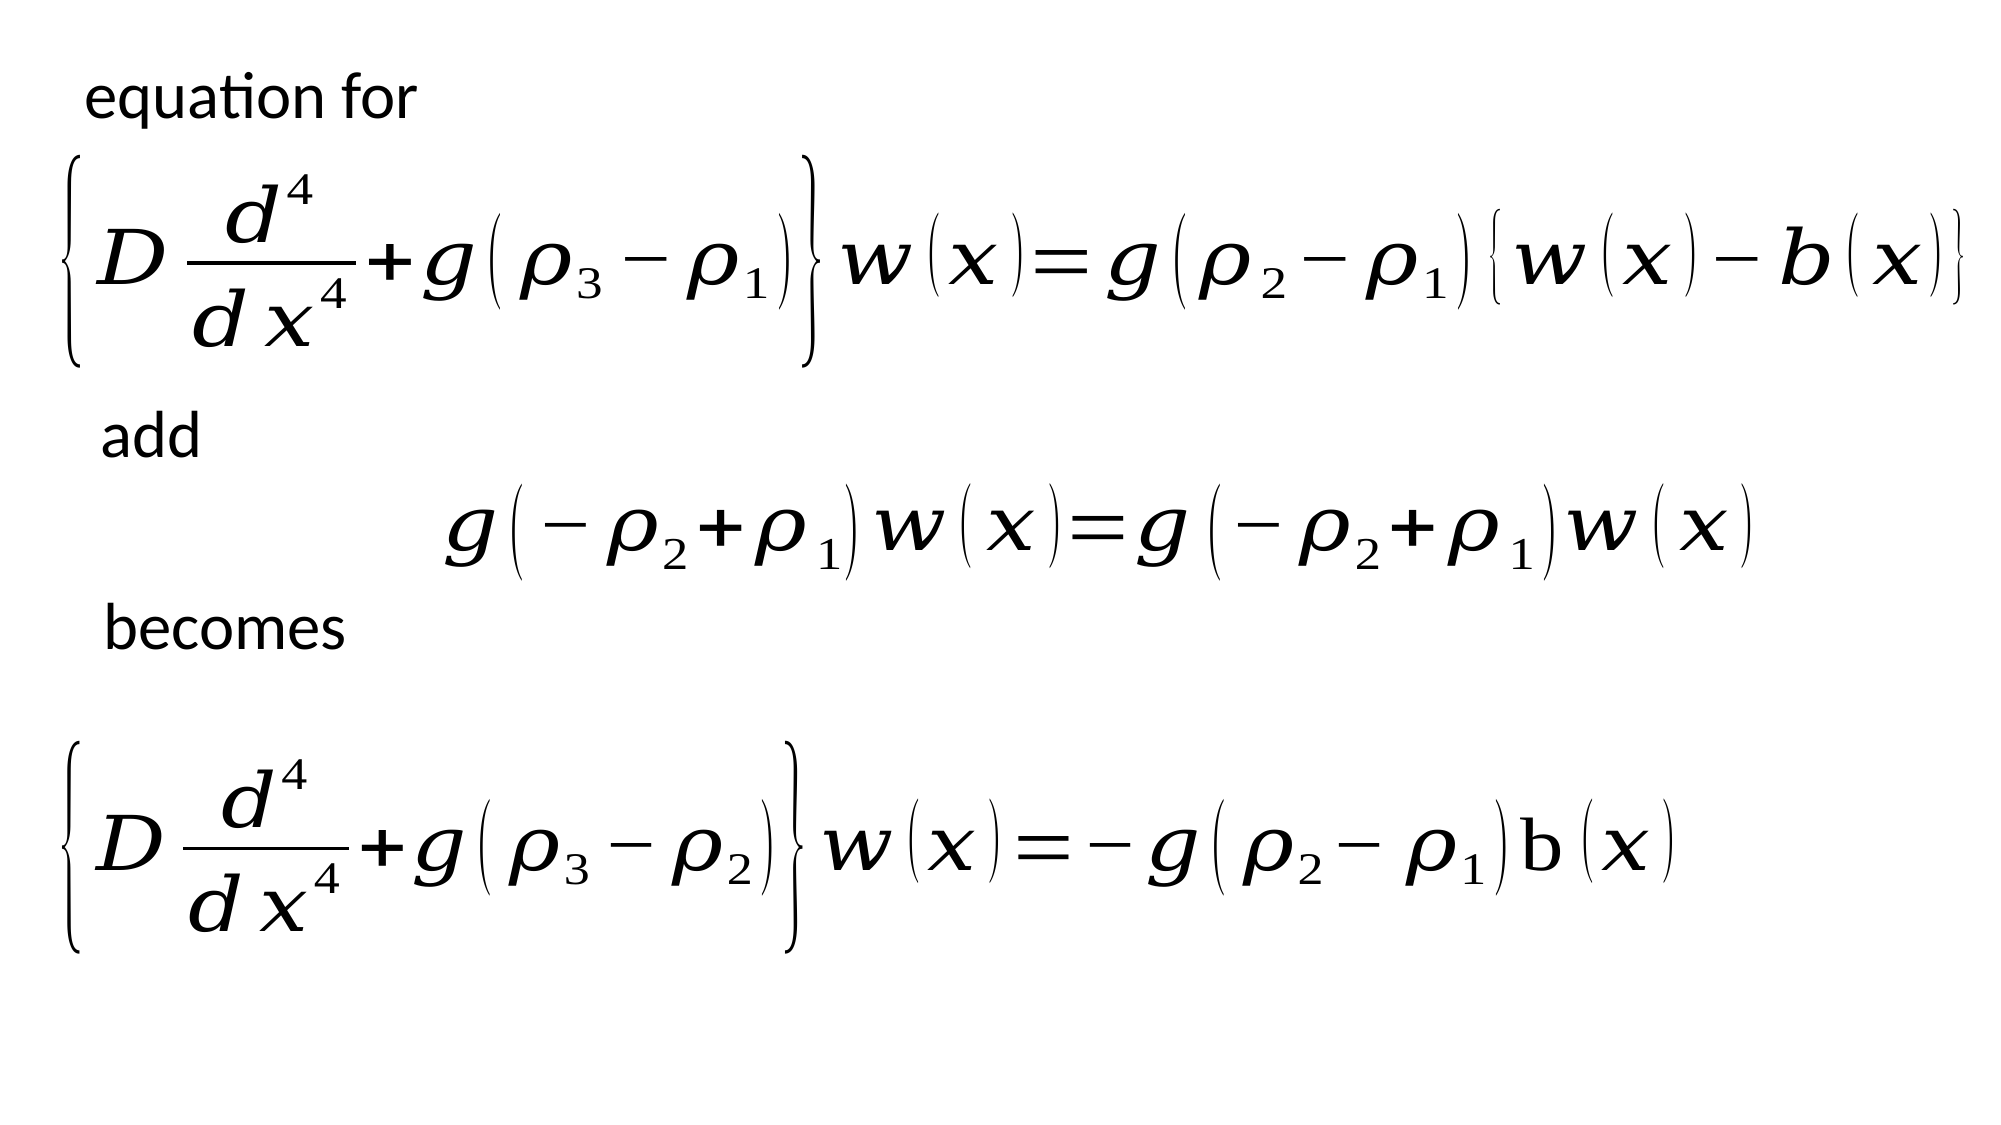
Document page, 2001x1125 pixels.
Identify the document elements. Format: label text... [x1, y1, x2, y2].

text_box becomes [88, 575, 1099, 670]
text_box add [85, 383, 1096, 478]
